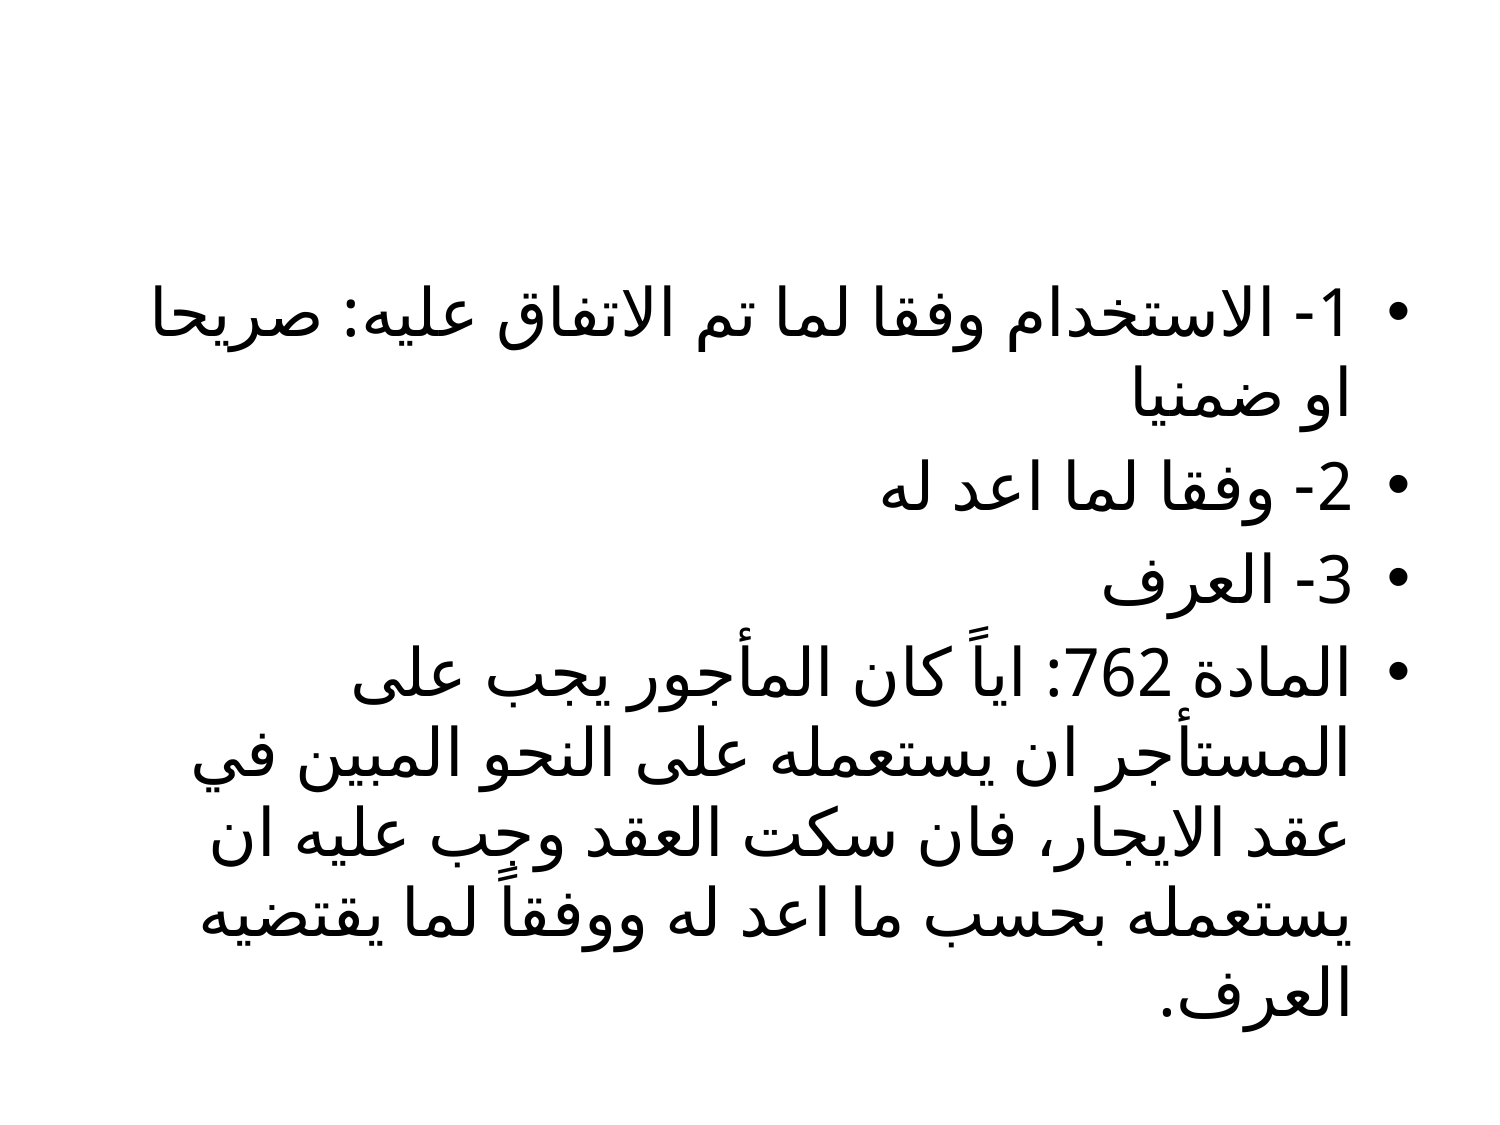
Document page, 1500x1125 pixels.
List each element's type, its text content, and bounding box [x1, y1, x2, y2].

list 1- الاستخدام وفقا لما تم الاتفاق عليه: صريحا او ضمنيا 2- وفقا لما اعد له 3- العرف المادة 762: اياً كان المأجور يجب على المستأجر ان يستعمله على النحو المبین في عقد الايجار، فان سكت العقد وجب علیه ان يستعمله بحسب ما اعد له ووفقاً لما يقتضیه العرف. [75, 262, 1425, 1005]
